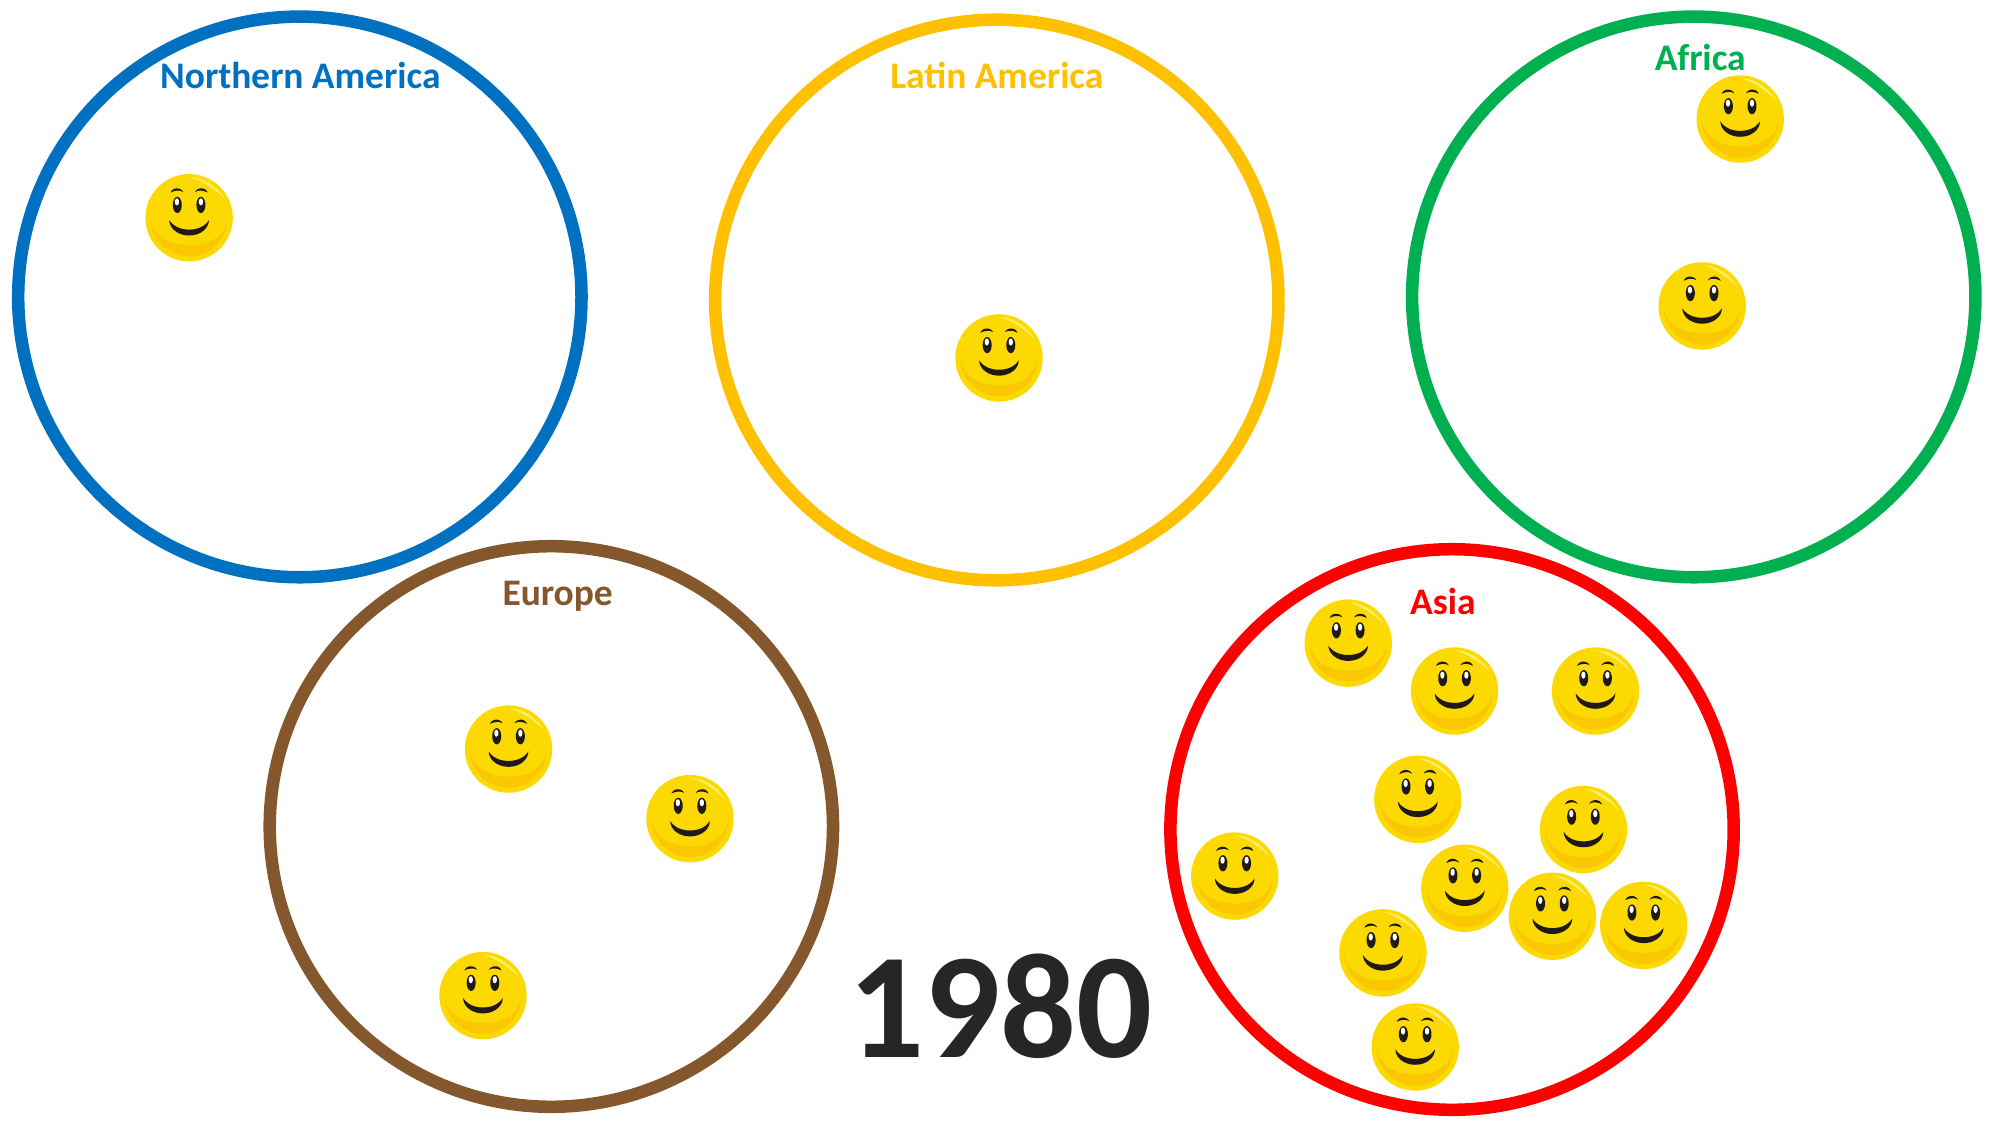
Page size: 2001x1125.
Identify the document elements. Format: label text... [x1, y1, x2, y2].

text_box [1411, 15, 1977, 579]
picture [1339, 785, 1628, 997]
text_box 1980 [820, 900, 1181, 1095]
picture [1696, 75, 1784, 163]
picture [1600, 881, 1688, 970]
text_box Latin America [875, 43, 1122, 104]
picture [1658, 262, 1746, 350]
picture [1374, 755, 1462, 843]
text_box [268, 545, 835, 1108]
text_box [714, 46, 1280, 582]
picture [145, 174, 233, 262]
text_box Europe [488, 560, 647, 621]
text_box Asia [1395, 569, 1493, 630]
picture [1551, 647, 1640, 735]
picture [464, 705, 553, 793]
picture [646, 774, 734, 863]
text_box [1169, 548, 1735, 1111]
picture [1190, 832, 1279, 920]
picture [1410, 647, 1499, 735]
text_box Africa [1640, 25, 1788, 86]
picture [439, 951, 527, 1040]
text_box [881, 18, 1112, 43]
text_box [178, 15, 422, 43]
picture [1371, 1003, 1459, 1091]
text_box Northern America [145, 43, 497, 104]
text_box [17, 61, 583, 579]
picture [955, 314, 1043, 402]
picture [1304, 599, 1392, 687]
